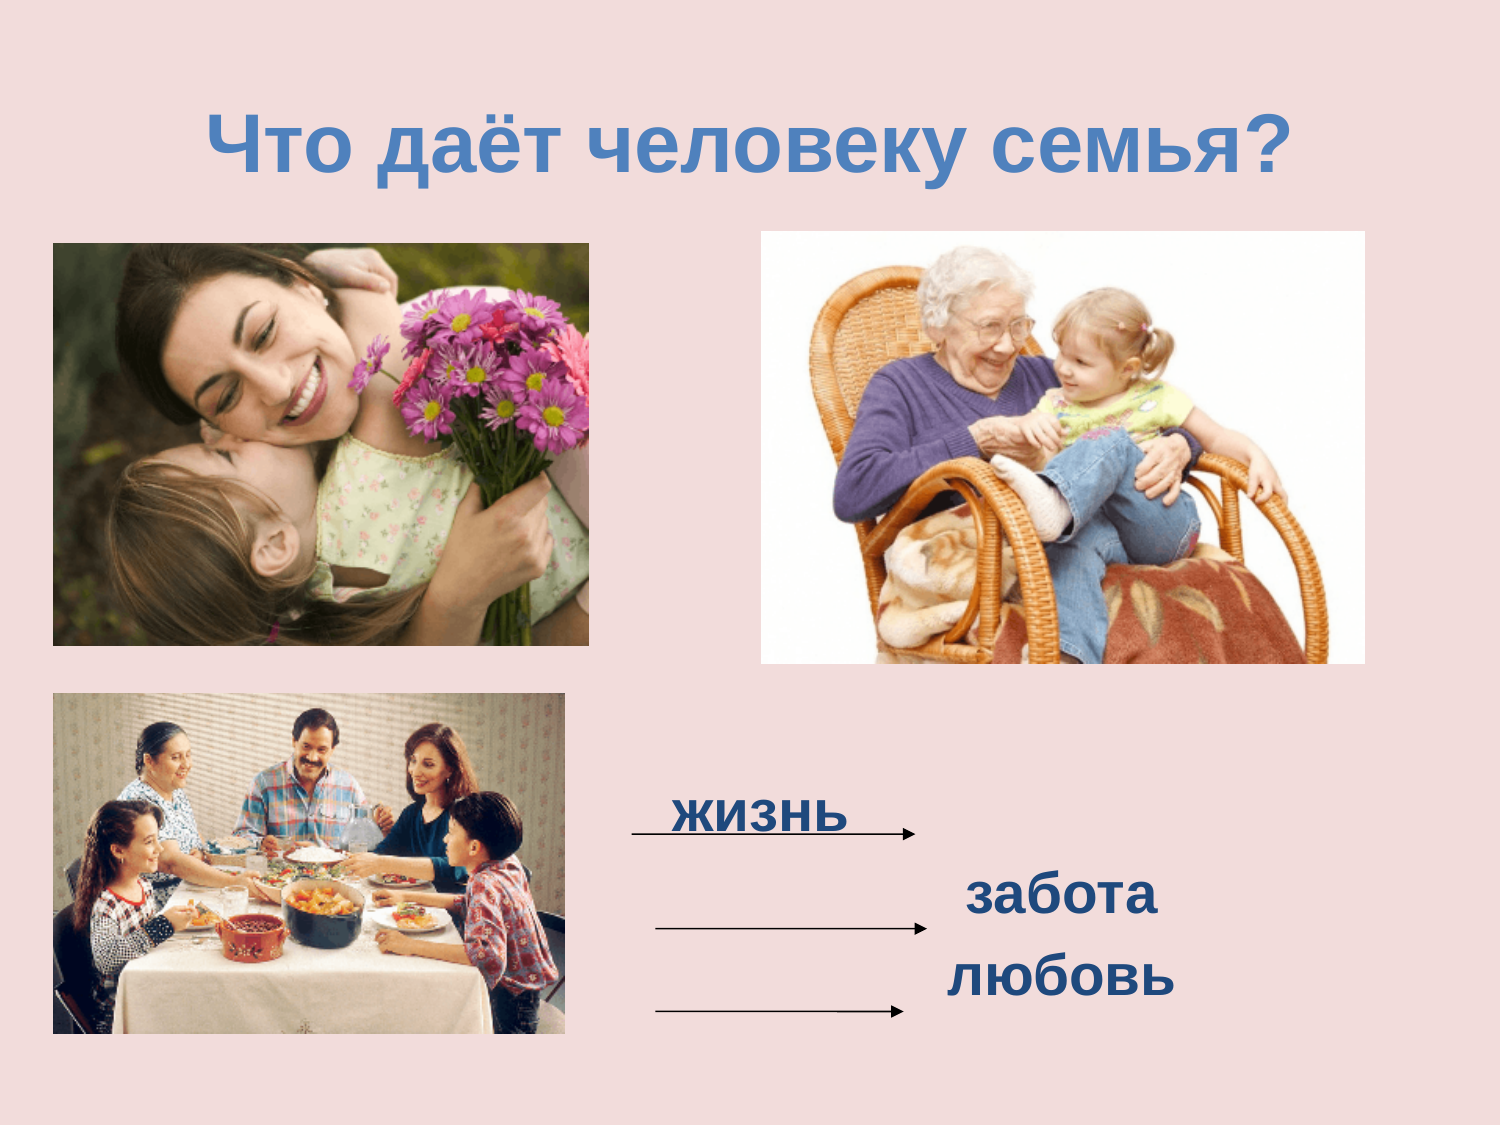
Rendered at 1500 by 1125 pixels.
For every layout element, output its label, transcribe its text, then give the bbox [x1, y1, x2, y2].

list жизнь забота любовь [75, 262, 1447, 1071]
text_box [655, 922, 928, 935]
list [52, 693, 565, 1035]
text_box [655, 1005, 904, 1018]
text_box [631, 827, 916, 841]
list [52, 243, 589, 646]
title Что даёт человеку семья? [75, 45, 1425, 233]
picture [761, 231, 1366, 664]
